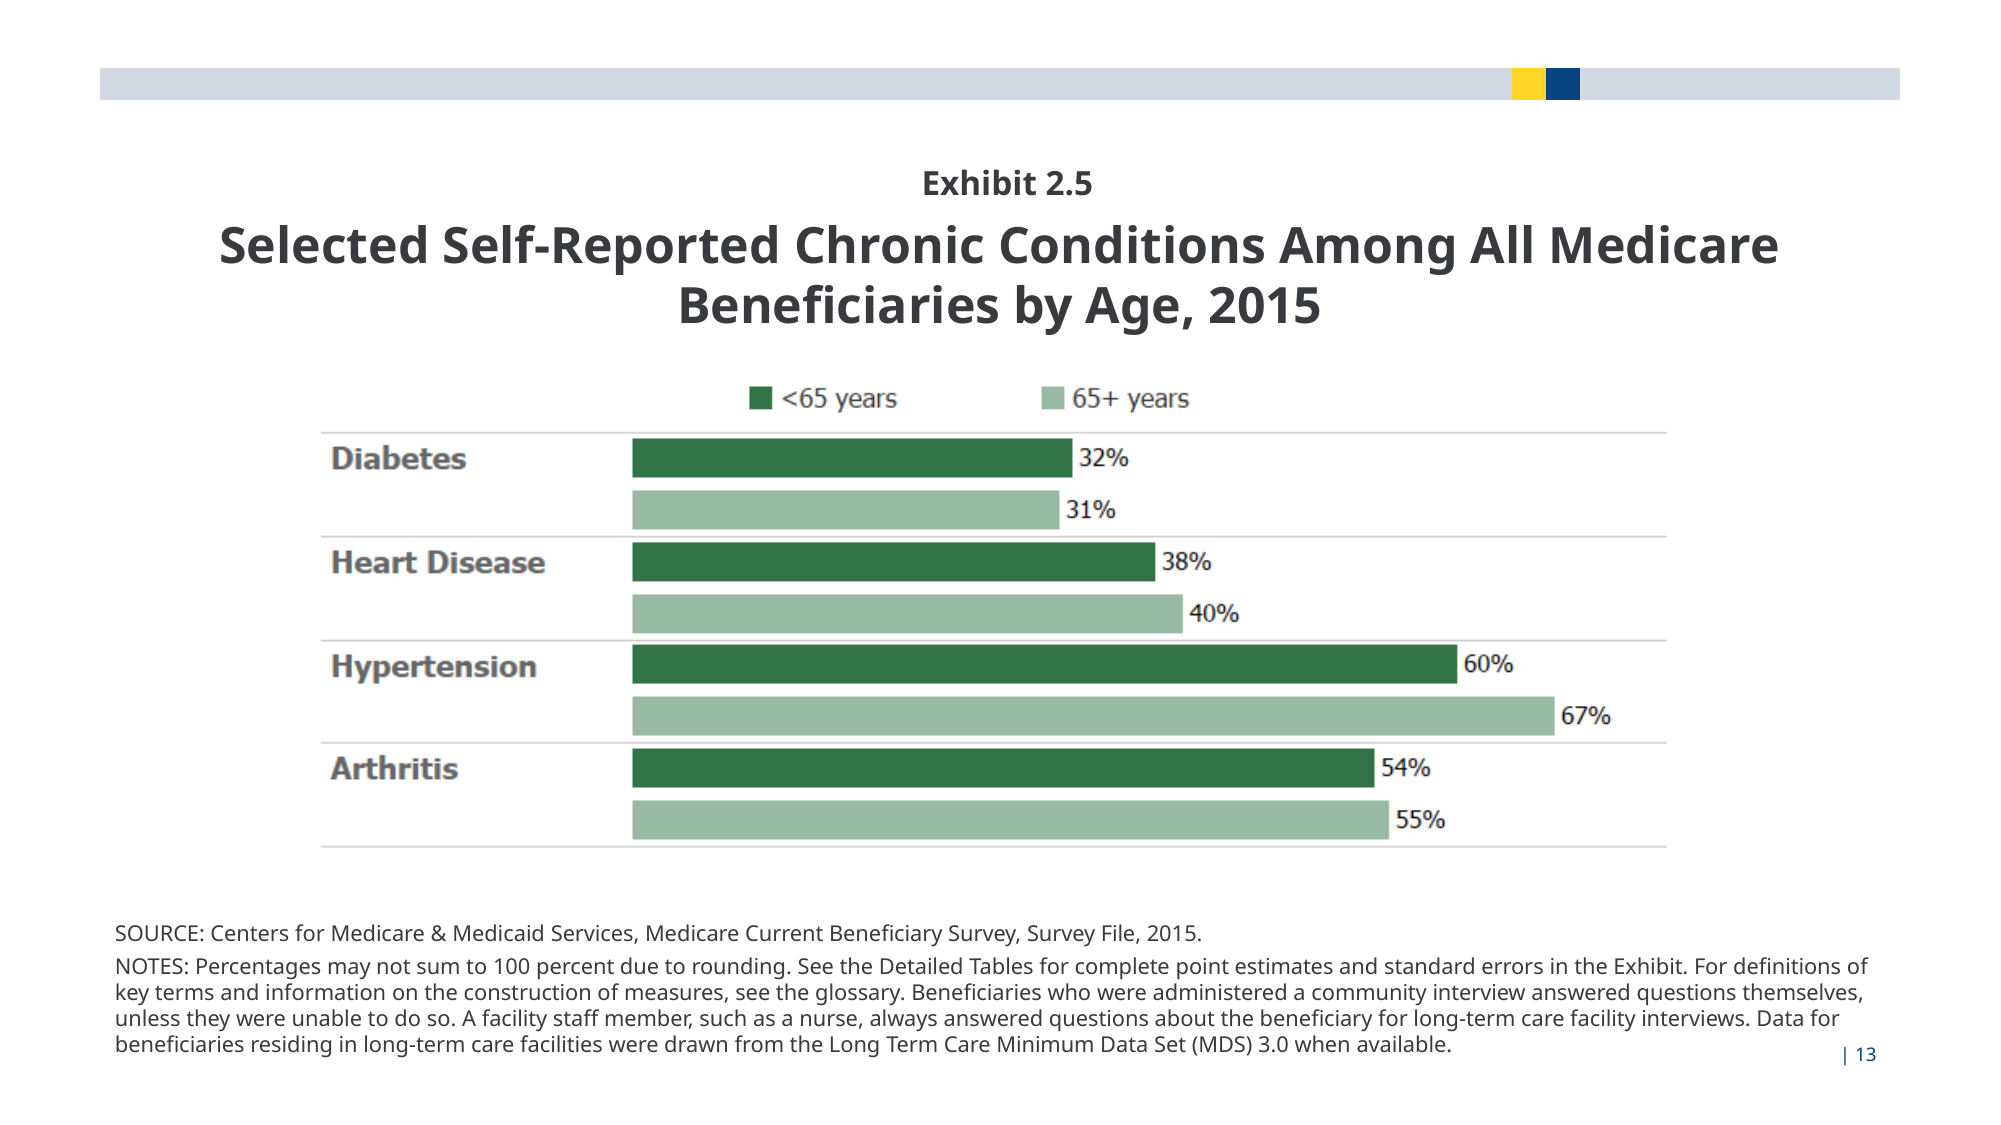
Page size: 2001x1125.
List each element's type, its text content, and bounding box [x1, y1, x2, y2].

picture [299, 369, 1680, 857]
title Exhibit 2.5 [99, 154, 1900, 213]
list SOURCE: Centers for Medicare & Medicaid Services, Medicare Current Beneficiary Survey, Survey File, 2015. NOTES: Percentages may not sum to 100 percent due to rounding. See the Detailed Tables for complete point estimates and standard errors in the Exhibit. For definitions of key terms and information on the construction of measures, see the glossary. Beneficiaries who were administered a community interview answered questions themselves, unless they were unable to do so. A facility staff member, such as a nurse, always answered questions about the beneficiary for long-term care facility interviews. Data for beneficiaries residing in long-term care facilities were drawn from the Long Term Care Minimum Data Set (MDS) 3.0 when available. [99, 912, 1900, 972]
list Selected Self-Reported Chronic Conditions Among All Medicare Beneficiaries by Age, 2015 [99, 213, 1900, 300]
